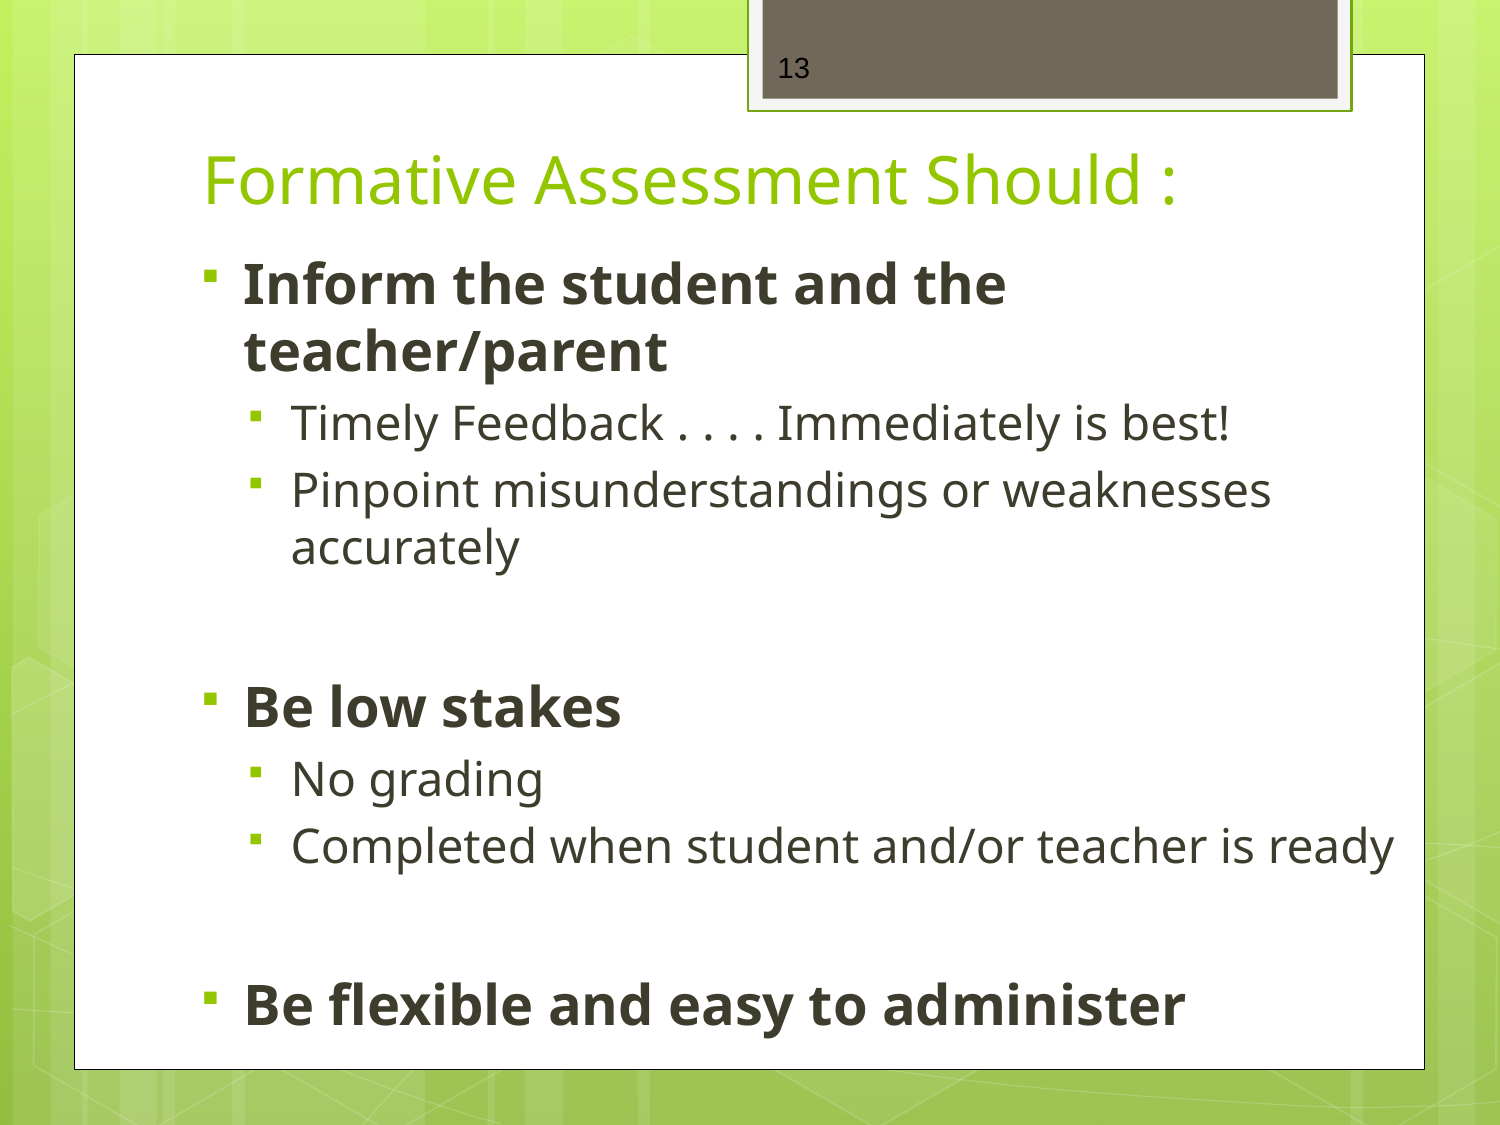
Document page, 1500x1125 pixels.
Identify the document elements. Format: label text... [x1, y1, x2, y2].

list Inform the student and the teacher/parent Timely Feedback . . . . Immediately is best! Pinpoint misunderstandings or weaknesses accurately Be low stakes No grading Completed when student and/or teacher is ready Be flexible and easy to administer [174, 162, 1450, 1050]
title Formative Assessment Should : [187, 37, 1463, 225]
